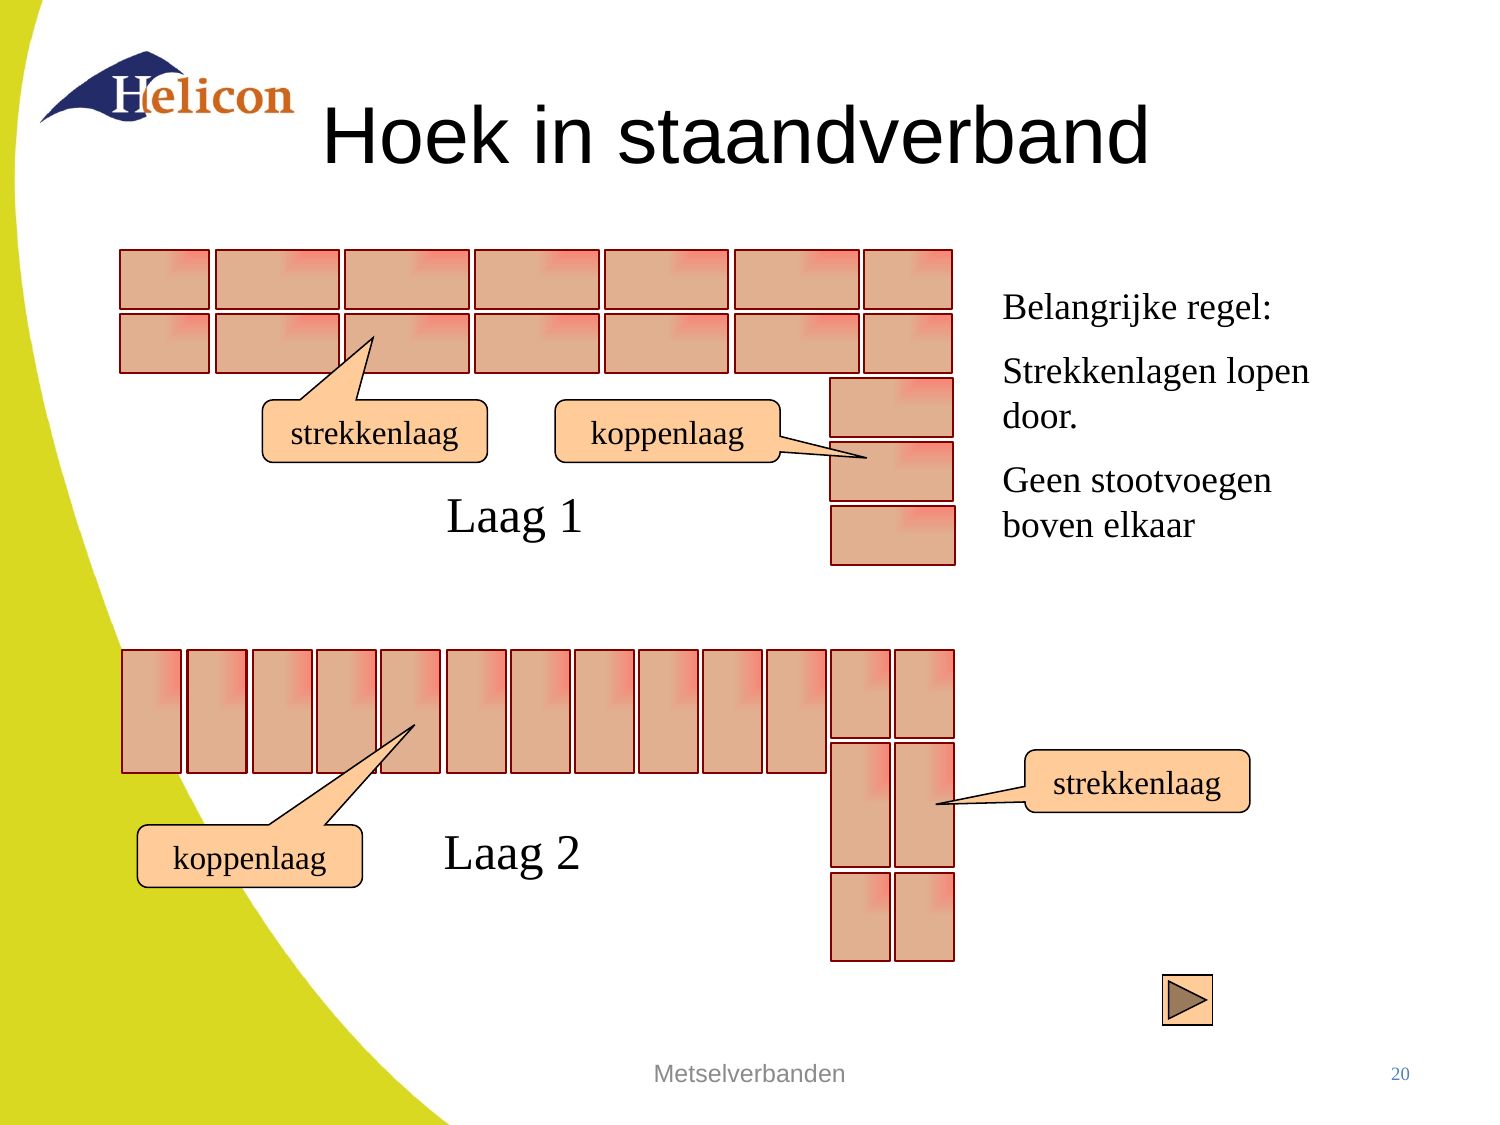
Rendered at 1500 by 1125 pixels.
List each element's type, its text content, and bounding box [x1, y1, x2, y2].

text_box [121, 649, 955, 962]
text_box strekkenlaag [959, 749, 1250, 813]
text_box Belangrijke regel: Strekkenlagen lopen door. Geen stootvoegen boven elkaar [987, 274, 1388, 553]
slide_number 20 [1074, 1042, 1425, 1103]
title Hoek in staandverband [99, 75, 1375, 188]
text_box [119, 249, 956, 566]
text_box [1162, 975, 1213, 1026]
picture [0, 0, 1500, 1125]
footer Metselverbanden [512, 1042, 988, 1103]
